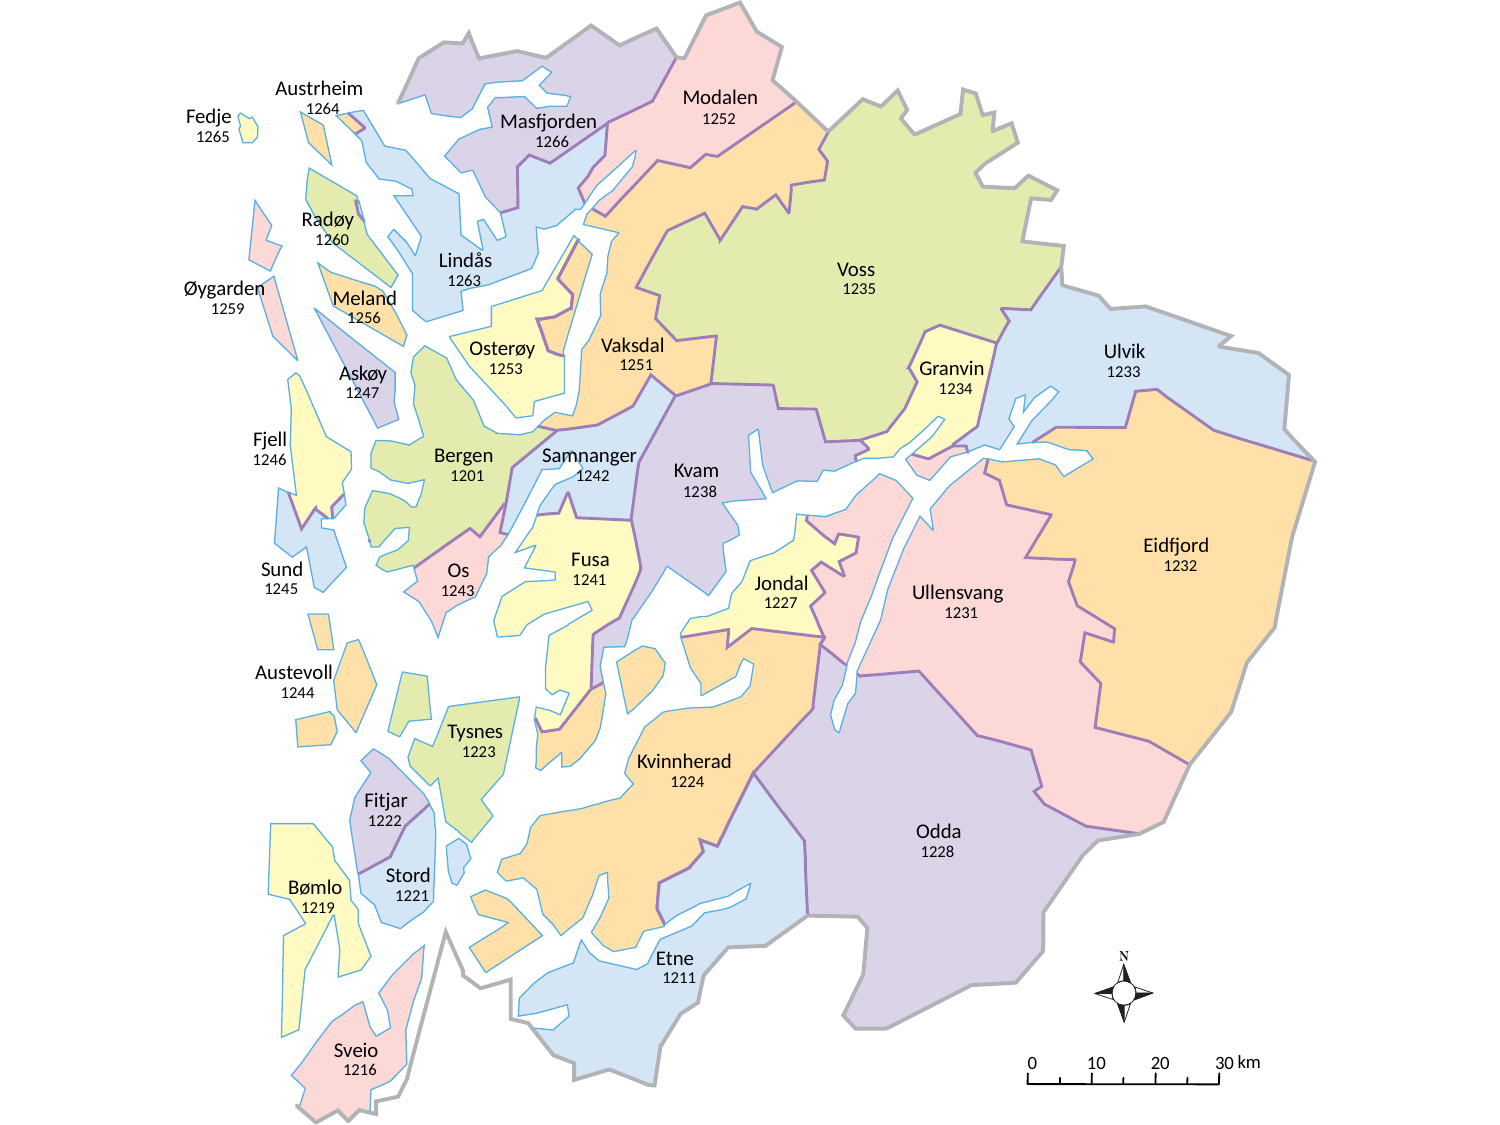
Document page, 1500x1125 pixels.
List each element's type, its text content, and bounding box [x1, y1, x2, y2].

text_box [334, 657, 342, 708]
text_box 1253 [488, 360, 524, 378]
text_box Sund [261, 555, 304, 581]
text_box [1125, 1003, 1131, 1021]
text_box 1223 [461, 743, 497, 762]
text_box 1216 [343, 1062, 378, 1080]
text_box 1259 [210, 301, 246, 318]
text_box Bømlo [288, 873, 343, 899]
text_box 1201 [450, 467, 485, 486]
text_box [1134, 986, 1150, 993]
text_box [1119, 951, 1129, 961]
text_box Granvin [919, 354, 985, 380]
text_box Jondal [754, 569, 810, 595]
text_box [237, 113, 258, 143]
text_box Modalen [682, 84, 759, 110]
text_box [1123, 964, 1131, 983]
text_box [1134, 992, 1153, 1000]
text_box 1266 [535, 133, 570, 151]
text_box [300, 111, 332, 165]
text_box 1252 [701, 110, 737, 128]
text_box Tysnes [447, 717, 504, 743]
text_box 1219 [300, 899, 336, 918]
text_box k [358, 359, 367, 385]
text_box ø [367, 359, 377, 385]
text_box Voss [837, 256, 876, 282]
text_box 1227 [763, 595, 798, 613]
text_box 1242 [575, 467, 611, 486]
text_box 1256 [347, 310, 382, 327]
text_box Eidfjord [1143, 531, 1210, 557]
text_box Os [447, 556, 470, 582]
text_box Kvam [674, 457, 720, 483]
text_box Etne [655, 944, 695, 970]
text_box [314, 308, 372, 359]
text_box 1233 [1106, 363, 1141, 381]
text_box 1235 [842, 277, 877, 298]
text_box y [377, 359, 388, 385]
text_box [291, 1062, 302, 1084]
text_box Stord [385, 861, 432, 888]
text_box km [1237, 1050, 1262, 1073]
text_box [1096, 993, 1114, 1000]
text_box 20 [1150, 1050, 1170, 1074]
text_box 30 [1215, 1050, 1235, 1074]
text_box [297, 2, 1316, 1123]
text_box [317, 263, 368, 303]
text_box [1117, 1003, 1125, 1023]
text_box Lindås [438, 246, 493, 272]
text_box Vaksdal [601, 331, 665, 357]
text_box Austrheim [275, 74, 364, 100]
text_box Bergen [434, 441, 494, 467]
text_box Sveio [333, 1036, 379, 1062]
text_box Osterøy [469, 334, 536, 360]
text_box Øygarden [183, 275, 266, 301]
text_box Fjell [253, 425, 288, 451]
text_box [281, 918, 316, 1038]
text_box 1221 [395, 888, 430, 905]
text_box 1241 [572, 571, 607, 589]
text_box 1264 [305, 100, 341, 118]
text_box 0 [1027, 1050, 1038, 1074]
text_box [248, 200, 282, 272]
text_box [338, 110, 393, 181]
text_box 1228 [920, 843, 955, 861]
text_box Radøy [301, 205, 355, 231]
text_box 1238 [683, 483, 718, 501]
text_box 1251 [619, 357, 654, 375]
text_box 1222 [367, 812, 403, 830]
text_box Austevoll [255, 658, 334, 684]
text_box 1231 [944, 604, 979, 623]
text_box [308, 614, 334, 650]
text_box Ullensvang [912, 578, 1004, 604]
text_box As [339, 359, 358, 385]
text_box 1211 [662, 967, 697, 988]
text_box [1113, 981, 1135, 1005]
text_box [274, 372, 352, 593]
text_box Odda [916, 817, 963, 843]
text_box [182, 0, 1318, 1125]
text_box [261, 276, 298, 361]
text_box Fedje [186, 102, 233, 128]
text_box Samnanger [542, 441, 638, 467]
text_box 1246 [252, 448, 287, 469]
text_box 1247 [345, 385, 380, 402]
text_box 1263 [447, 272, 482, 290]
text_box Masfjorden [500, 107, 598, 133]
text_box Kvinnherad [637, 747, 732, 773]
text_box 10 [1086, 1050, 1107, 1074]
text_box [268, 823, 325, 915]
text_box [1117, 966, 1123, 983]
text_box 1224 [670, 773, 705, 791]
text_box [305, 168, 382, 280]
text_box 1260 [315, 231, 350, 249]
text_box Ulvik [1103, 337, 1146, 363]
text_box [295, 711, 336, 747]
text_box 1243 [440, 579, 475, 600]
text_box Fitjar [364, 786, 409, 812]
text_box 1244 [280, 684, 315, 702]
text_box Meland [332, 284, 398, 310]
text_box 1234 [938, 380, 973, 398]
text_box Fusa [571, 545, 610, 571]
text_box 1245 [264, 581, 299, 599]
text_box [1095, 986, 1114, 994]
text_box 1265 [196, 128, 231, 146]
text_box 1232 [1163, 557, 1198, 575]
